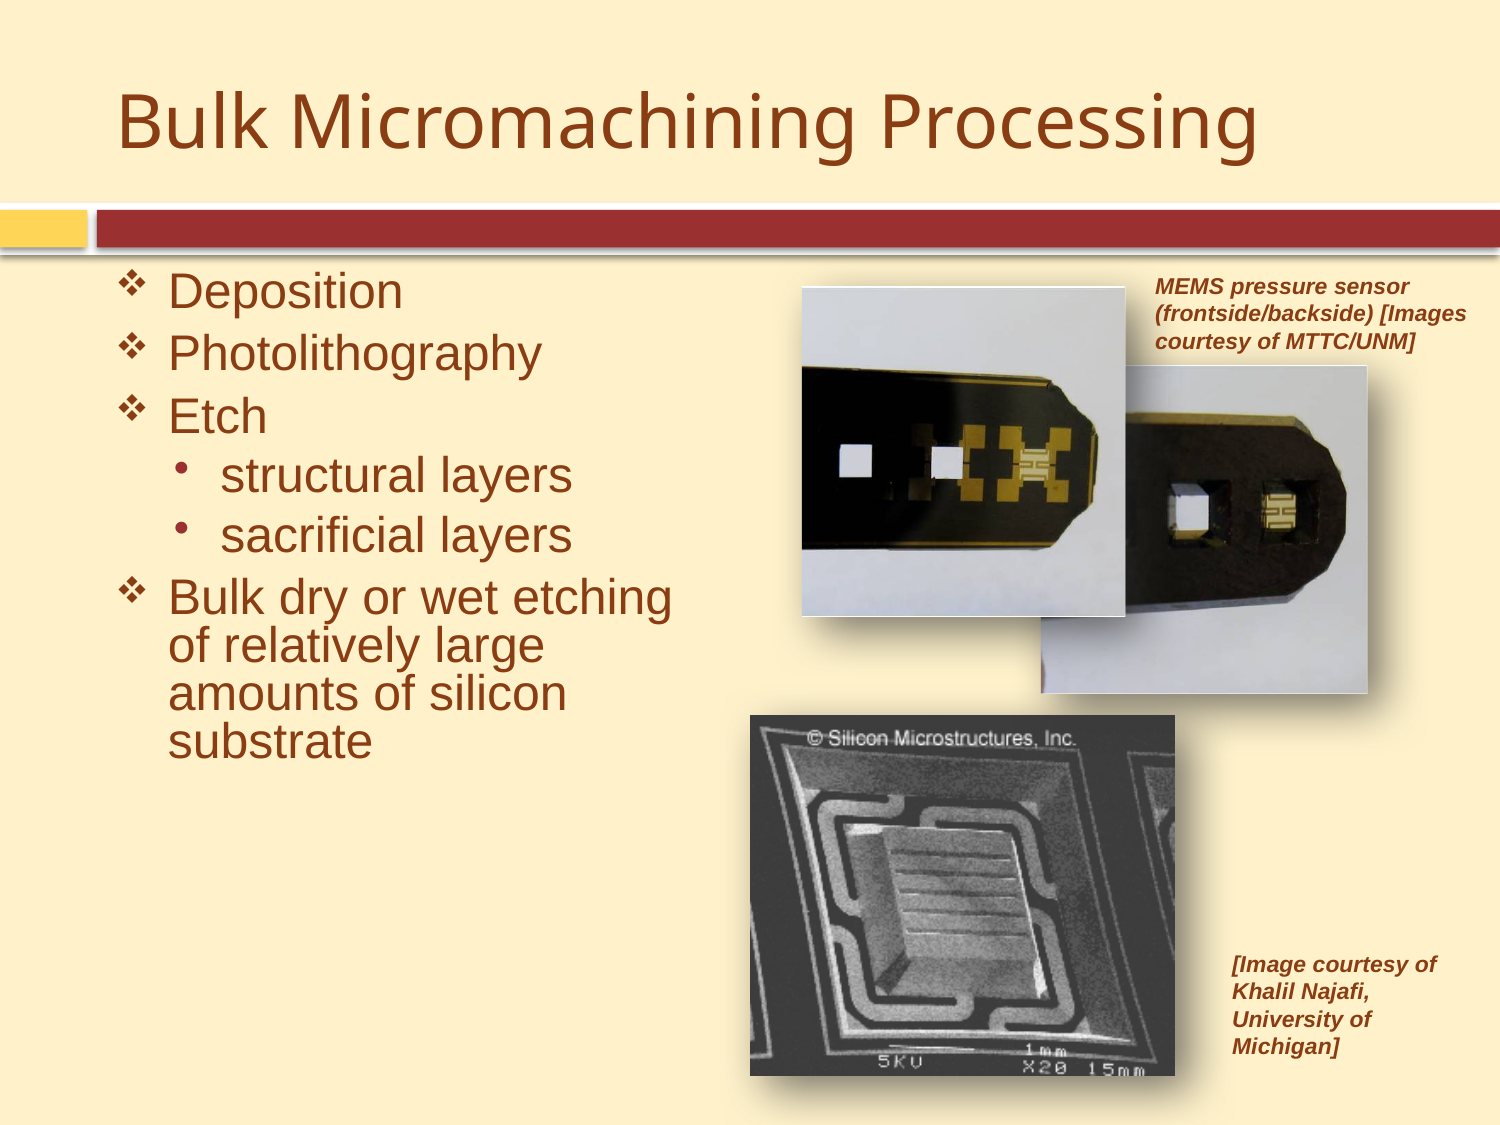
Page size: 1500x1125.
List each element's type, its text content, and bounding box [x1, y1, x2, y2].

text_box [Image courtesy of Khalil Najafi, University of Michigan] [1223, 941, 1458, 1067]
picture [749, 714, 1176, 1076]
list Deposition Photolithography Etch structural layers sacrificial layers Bulk dry or wet etching of relatively large amounts of silicon substrate [100, 262, 718, 1046]
picture [801, 286, 1368, 694]
text_box MEMS pressure sensor (frontside/backside) [Images courtesy of MTTC/UNM] [1140, 264, 1500, 362]
title Bulk Micromachining Processing [100, 37, 1438, 200]
